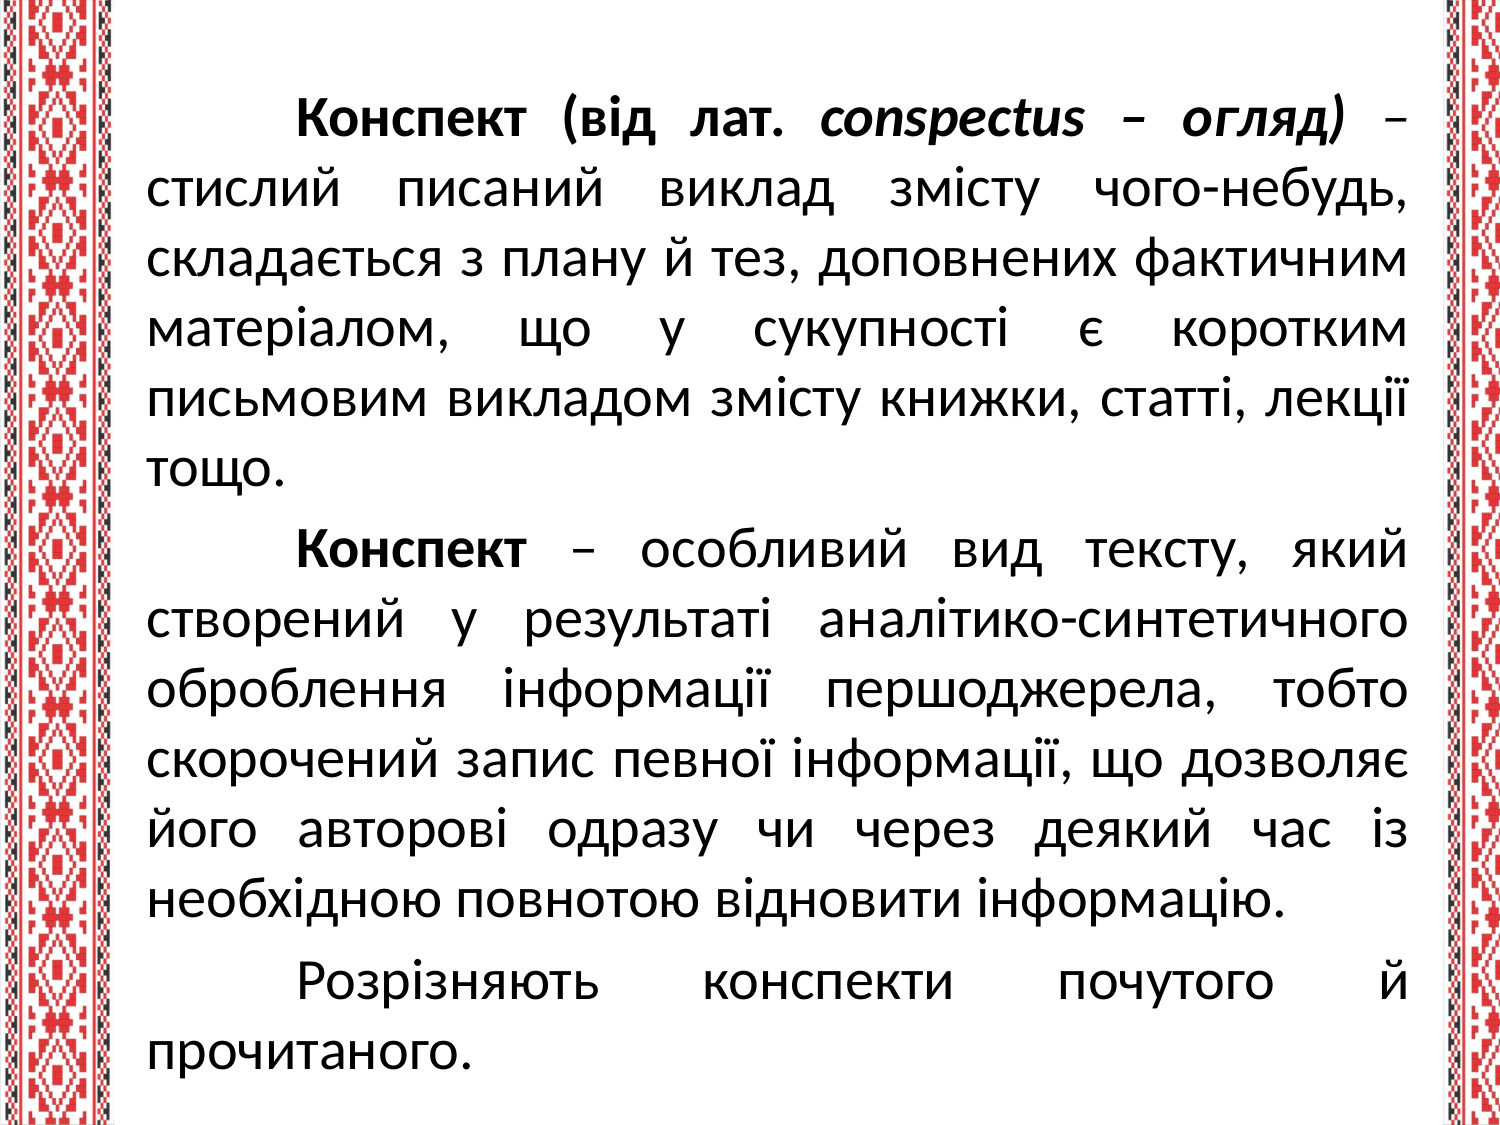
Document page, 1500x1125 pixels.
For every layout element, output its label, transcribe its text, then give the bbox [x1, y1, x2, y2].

list Конспект (від лат. conspectus – огляд) – стислий писаний виклад змісту чого-небудь, складається з плану й тез, доповнених фактичним матеріалом, що у сукупності є коротким письмовим викладом змісту книжки, статті, лекції тощо. Конспект – особливий вид тексту, який створений у результаті аналітико-синтетичного оброблення інформації першоджерела, тобто скорочений запис певної інформації, що дозволяє його авторові одразу чи через деякий час із необхідною повнотою відновити інформацію. Розрізняють конспекти почутого й прочитаного. [114, 70, 1425, 895]
picture [937, 1, 1500, 1124]
picture [0, 1, 620, 1124]
